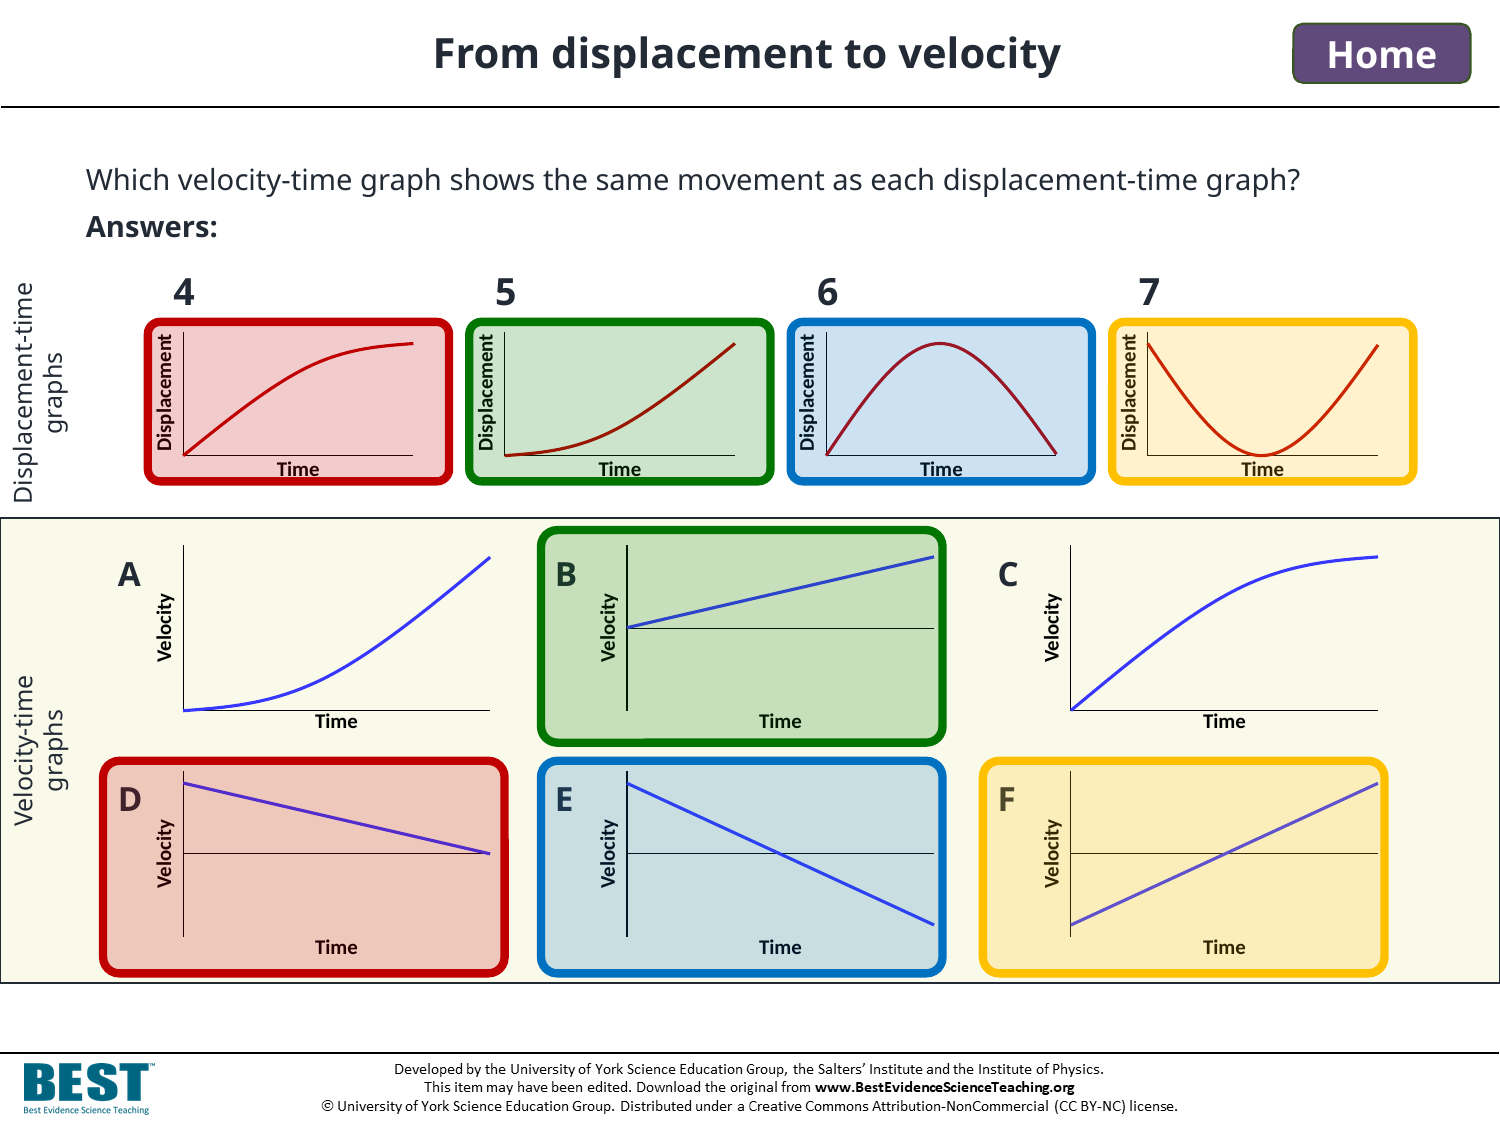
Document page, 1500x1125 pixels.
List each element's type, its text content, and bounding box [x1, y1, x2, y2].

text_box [0, 518, 1500, 984]
picture [0, 106, 1500, 518]
text_box From displacement to velocity [23, 4, 1471, 99]
text_box Home [1292, 22, 1472, 84]
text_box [0, 238, 1379, 548]
picture [0, 984, 1500, 1125]
